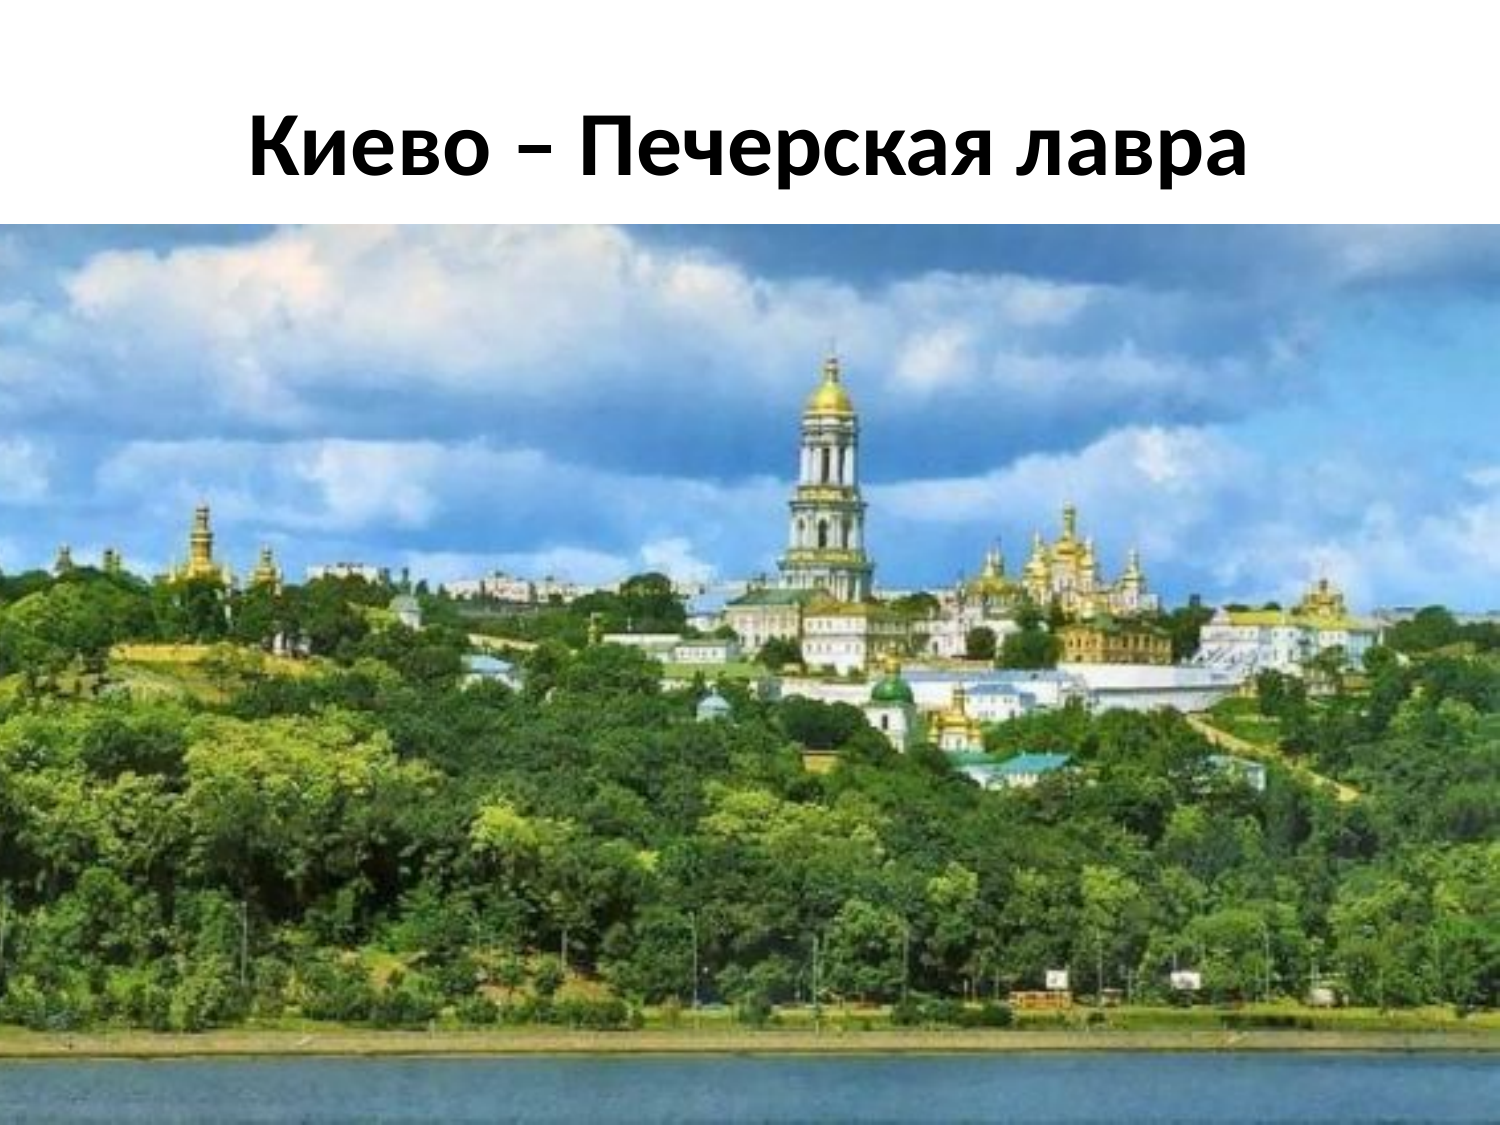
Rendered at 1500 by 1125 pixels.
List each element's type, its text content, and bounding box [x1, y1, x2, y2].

picture [0, 224, 1500, 1125]
title Киево – Печерская лавра [75, 45, 1425, 222]
